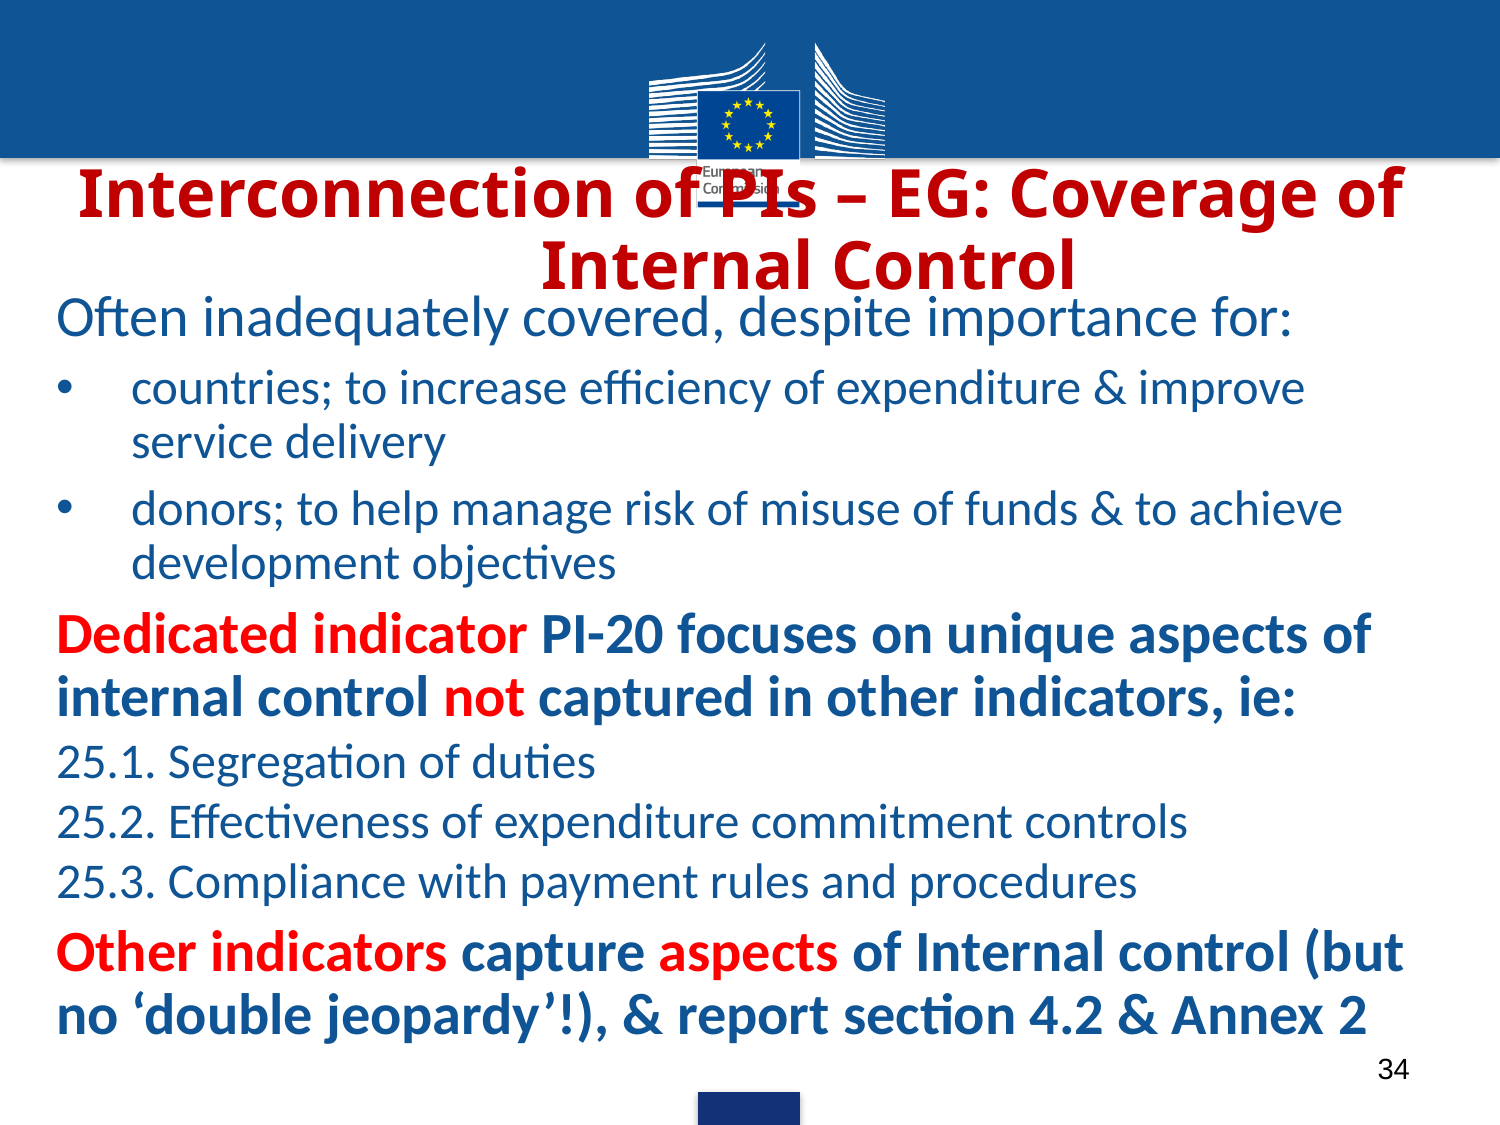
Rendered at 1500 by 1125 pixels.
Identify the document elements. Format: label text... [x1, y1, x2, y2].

text_box Interconnection of PIs – EG: Coverage of Internal Control [0, 148, 1483, 315]
picture [649, 42, 885, 148]
slide_number 34 [1074, 1042, 1426, 1103]
text_box Often inadequately covered, despite importance for: countries; to increase efficiency of expenditure & improve service delivery donors; to help manage risk of misuse of funds & to achieve development objectives Dedicated indicator PI-20 focuses on unique aspects of internal control not captured in other indicators, ie: 25.1. Segregation of duties 25.2. Effectiveness of expenditure commitment controls 25.3. Compliance with payment rules and procedures Other indicators capture aspects of Internal control (but no ‘double jeopardy’!), & report section 4.2 & Annex 2 [41, 278, 1436, 1071]
